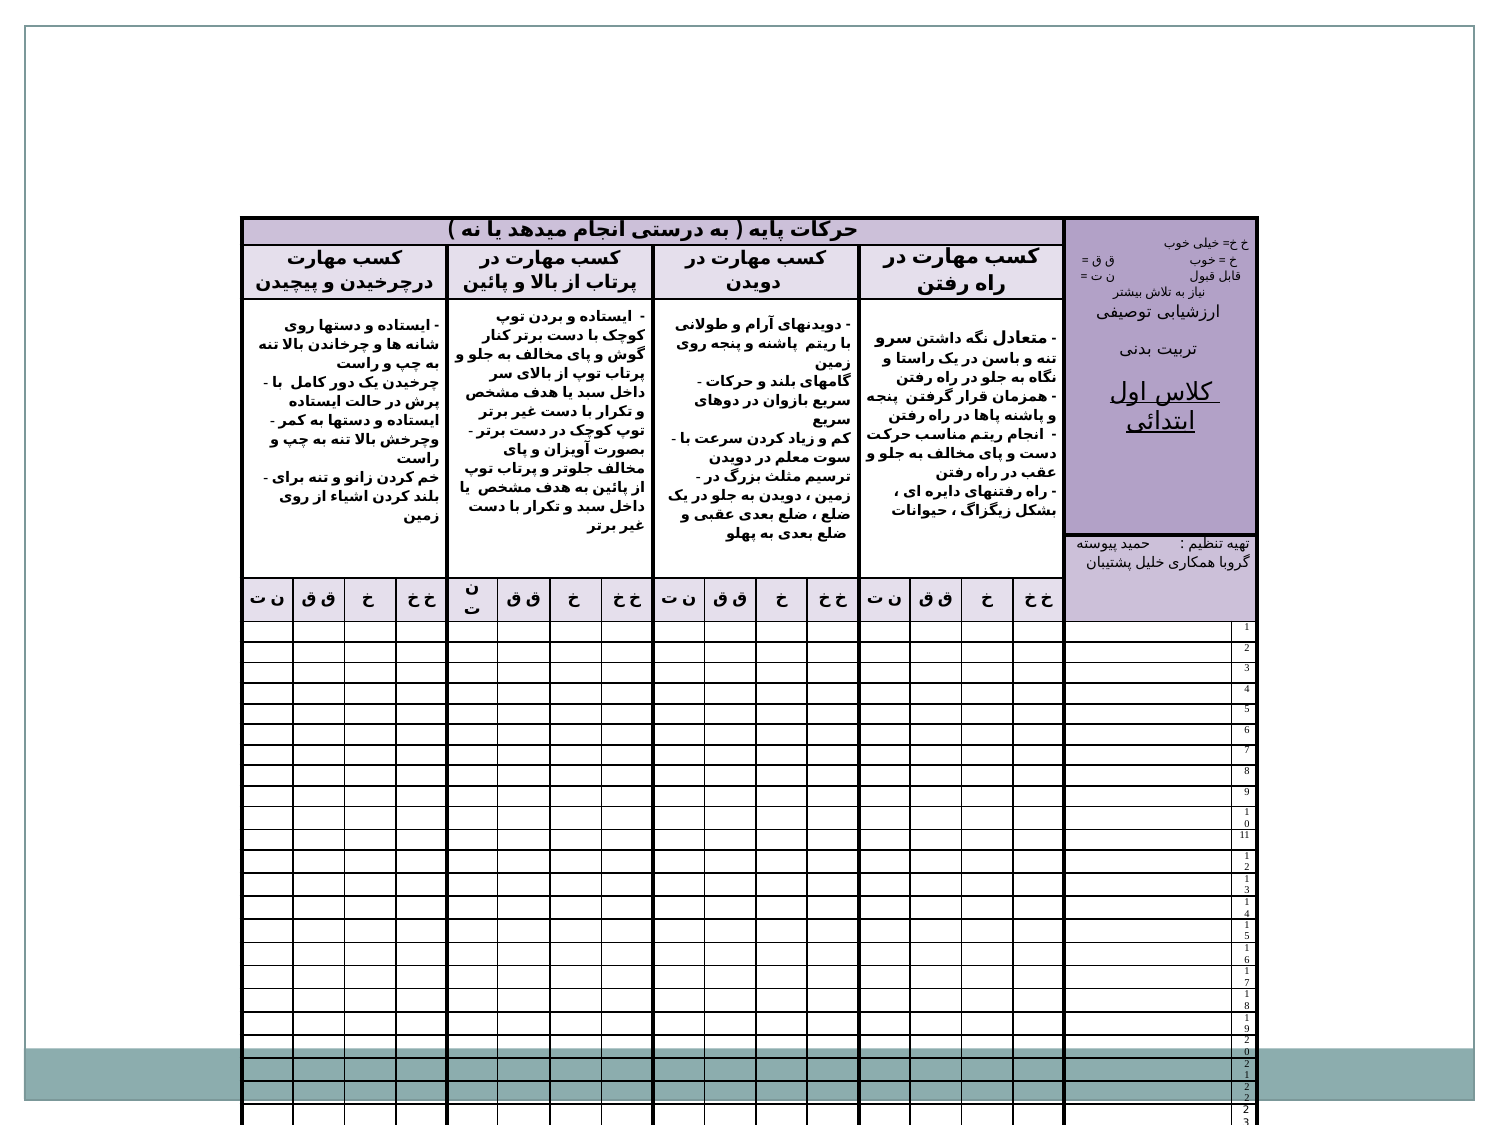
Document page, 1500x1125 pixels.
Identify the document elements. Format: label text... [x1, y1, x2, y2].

table_cell [345, 787, 395, 806]
table_cell [345, 943, 395, 965]
table_cell [911, 746, 961, 764]
table_cell [1066, 966, 1231, 988]
table_cell 23 [1232, 1105, 1255, 1125]
table_cell 8 [1232, 766, 1255, 785]
table_cell [808, 746, 857, 764]
table_cell [911, 1013, 961, 1034]
table_cell [705, 874, 755, 895]
table_cell [911, 966, 961, 988]
table_cell [705, 622, 755, 641]
table_cell [962, 943, 1012, 965]
table_cell [449, 1082, 497, 1103]
table_cell [244, 989, 292, 1011]
table_cell [1014, 1082, 1062, 1103]
table_cell [294, 725, 344, 744]
table_cell [962, 766, 1012, 785]
table_cell [705, 684, 755, 703]
table_cell [705, 1013, 755, 1034]
table_cell [244, 1059, 292, 1080]
table_cell [911, 1036, 961, 1057]
table_cell [449, 943, 497, 965]
table_cell [397, 1082, 445, 1103]
table_cell [449, 622, 497, 641]
table_cell [244, 746, 292, 764]
table_cell [397, 705, 445, 723]
table_cell [345, 1082, 395, 1103]
table_cell 7 [1232, 746, 1255, 764]
table_cell [655, 966, 704, 988]
table_cell [449, 663, 497, 682]
table_cell [655, 787, 704, 806]
table_cell [1066, 920, 1231, 942]
table_cell [449, 746, 497, 764]
table_cell [757, 989, 806, 1011]
table_cell [345, 1105, 395, 1125]
table_cell [655, 1036, 704, 1057]
table_cell [244, 787, 292, 806]
table_cell [1014, 943, 1062, 965]
table_cell [1014, 1105, 1062, 1125]
table_cell [911, 1082, 961, 1103]
table_cell [705, 643, 755, 662]
table_cell [345, 663, 395, 682]
table_cell [244, 622, 292, 641]
table_cell [397, 746, 445, 764]
table_cell [911, 787, 961, 806]
table_cell [1014, 766, 1062, 785]
table_cell [808, 643, 857, 662]
table_cell [861, 1082, 909, 1103]
table_cell [244, 766, 292, 785]
table_cell [1066, 766, 1231, 785]
table_cell [808, 897, 857, 918]
table_cell [1014, 643, 1062, 662]
table_cell [655, 766, 704, 785]
table_cell [962, 1082, 1012, 1103]
table_cell 2 [1232, 643, 1255, 662]
table_cell [397, 830, 445, 849]
table_cell [911, 807, 961, 829]
table_cell ن ت [449, 579, 497, 621]
table_cell [294, 874, 344, 895]
table_cell [861, 663, 909, 682]
table_cell [244, 851, 292, 872]
table_cell [962, 989, 1012, 1011]
table_cell [808, 1082, 857, 1103]
table_cell [962, 807, 1012, 829]
table_cell [1014, 1059, 1062, 1080]
table_cell [757, 1013, 806, 1034]
table_cell [449, 897, 497, 918]
table_cell [861, 643, 909, 662]
text_box [499, 238, 649, 1125]
table_cell [705, 966, 755, 988]
table_cell [808, 1105, 857, 1125]
table_cell [655, 1059, 704, 1080]
table_cell [397, 1013, 445, 1034]
table_cell [962, 1059, 1012, 1080]
table_cell [757, 1036, 806, 1057]
table_cell [449, 725, 497, 744]
table_cell [757, 920, 806, 942]
table_cell خ خ [397, 579, 445, 621]
table_cell [244, 705, 292, 723]
table_cell [1014, 684, 1062, 703]
table_cell [757, 766, 806, 785]
table_cell [808, 1036, 857, 1057]
table_cell [345, 874, 395, 895]
table_cell 17 [1232, 966, 1255, 988]
table_cell [449, 1013, 497, 1034]
table_cell [244, 943, 292, 965]
table_cell [1014, 989, 1062, 1011]
table_cell [757, 851, 806, 872]
table_cell [861, 766, 909, 785]
table_cell [449, 807, 497, 829]
table_cell [449, 684, 497, 703]
table_cell [705, 989, 755, 1011]
table_cell [397, 1036, 445, 1057]
table_cell [962, 1013, 1012, 1034]
table_cell [861, 1013, 909, 1034]
table_cell [962, 643, 1012, 662]
table_cell [757, 830, 806, 849]
table_cell [244, 966, 292, 988]
table_cell [962, 966, 1012, 988]
table_cell 15 [1232, 920, 1255, 942]
table_cell [449, 1059, 497, 1080]
table_cell [345, 1059, 395, 1080]
table_cell [1066, 663, 1231, 682]
table_cell [962, 622, 1012, 641]
table_cell [294, 807, 344, 829]
table_cell [808, 1059, 857, 1080]
table_cell [1066, 1105, 1231, 1125]
table_cell [1014, 1013, 1062, 1034]
table_cell - متعادل نگه داشتن سرو تنه و باسن در یک راستا و نگاه به جلو در راه رفتن - همزمان قرار گرفتن پنجه و پاشنه پاها در راه رفتن - انجام ریتم مناسب حرکت دست و پای مخالف به جلو و عقب در راه رفتن - راه رفتنهای دایره ای ، بشکل زیگزاگ ، حیوانات [861, 300, 1062, 577]
table_cell 4 [1232, 684, 1255, 703]
table_cell [655, 897, 704, 918]
table_cell [808, 1013, 857, 1034]
table_cell 13 [1232, 874, 1255, 895]
table_cell [861, 746, 909, 764]
table_cell [345, 989, 395, 1011]
table_cell [244, 874, 292, 895]
table_cell [962, 874, 1012, 895]
table_cell [449, 920, 497, 942]
table_cell [449, 874, 497, 895]
table_cell [911, 851, 961, 872]
table_cell [244, 643, 292, 662]
table_cell [1066, 622, 1231, 641]
table_cell [655, 874, 704, 895]
table_cell [294, 1036, 344, 1057]
table_cell [345, 897, 395, 918]
table_cell [861, 874, 909, 895]
table_cell [757, 684, 806, 703]
table_cell [808, 684, 857, 703]
table_cell [1066, 787, 1231, 806]
table_cell [294, 684, 344, 703]
table_cell کسب مهارت در پرتاب از بالا و پائین [449, 246, 499, 298]
table_cell [655, 1105, 704, 1125]
table_cell [294, 830, 344, 849]
table_cell [1014, 830, 1062, 849]
table_cell [962, 1036, 1012, 1057]
table_cell 19 [1232, 1013, 1255, 1034]
table_cell [397, 874, 445, 895]
table_cell [345, 851, 395, 872]
table_cell [757, 966, 806, 988]
table_cell [244, 920, 292, 942]
table_cell [861, 851, 909, 872]
table_cell [757, 897, 806, 918]
table_cell [705, 1082, 755, 1103]
table_cell [705, 897, 755, 918]
table_cell 10 [1232, 807, 1255, 829]
table_cell [655, 920, 704, 942]
table_cell [911, 663, 961, 682]
table_cell [911, 920, 961, 942]
table_cell خ خ [808, 579, 857, 621]
table_cell [1066, 989, 1231, 1011]
table_cell [449, 830, 497, 849]
table_cell [244, 1105, 292, 1125]
table_cell [294, 920, 344, 942]
table_cell [911, 684, 961, 703]
table_cell [1014, 1036, 1062, 1057]
table_cell [244, 807, 292, 829]
table_cell [449, 1036, 497, 1057]
table_cell [962, 705, 1012, 723]
table_cell [1014, 663, 1062, 682]
table_cell [345, 920, 395, 942]
table_cell [808, 943, 857, 965]
table_cell [397, 966, 445, 988]
table_cell [655, 705, 704, 723]
table_cell [705, 1059, 755, 1080]
table_cell [911, 1059, 961, 1080]
table_cell [1066, 705, 1231, 723]
table_cell [345, 725, 395, 744]
table_cell [449, 966, 497, 988]
table_cell [294, 897, 344, 918]
table_cell 22 [1232, 1082, 1255, 1103]
table_cell [294, 1059, 344, 1080]
table_cell [705, 705, 755, 723]
table_cell [1014, 874, 1062, 895]
table_cell [911, 897, 961, 918]
table_cell [705, 746, 755, 764]
table_cell [449, 643, 497, 662]
table_cell [808, 989, 857, 1011]
table_cell [244, 684, 292, 703]
table_cell [705, 920, 755, 942]
table_cell [1014, 851, 1062, 872]
table_cell [757, 725, 806, 744]
table_cell [397, 643, 445, 662]
table_cell [705, 787, 755, 806]
table_cell [397, 766, 445, 785]
table_cell [345, 1013, 395, 1034]
table_cell [244, 663, 292, 682]
table_cell [345, 622, 395, 641]
table_cell - دویدنهای آرام و طولانی با ریتم پاشنه و پنجه روی زمین - گامهای بلند و حرکات سریع بازوان در دوهای سریع - کم و زیاد کردن سرعت با سوت معلم در دویدن - ترسیم مثلث بزرگ در زمین ، دویدن به جلو در یک ضلع ، ضلع بعدی عقبی و ضلع بعدی به پهلو [655, 300, 857, 577]
table_cell [655, 943, 704, 965]
table_cell 6 [1232, 725, 1255, 744]
table_cell خ [345, 579, 395, 621]
table_cell [861, 684, 909, 703]
table_cell [244, 1013, 292, 1034]
table_cell [294, 787, 344, 806]
table_cell [294, 705, 344, 723]
table_cell [345, 807, 395, 829]
table_cell 20 [1232, 1036, 1255, 1057]
table_cell [1066, 1013, 1231, 1034]
table_cell [655, 807, 704, 829]
table_cell [861, 807, 909, 829]
table_cell [808, 807, 857, 829]
table_cell [655, 1013, 704, 1034]
table_cell [757, 807, 806, 829]
table_cell [655, 643, 704, 662]
table_cell [962, 787, 1012, 806]
table_cell [655, 622, 704, 641]
table_cell [397, 920, 445, 942]
table_cell [1014, 920, 1062, 942]
table_cell [911, 830, 961, 849]
table_cell [1066, 1082, 1231, 1103]
table_cell [294, 766, 344, 785]
table_cell - ایستاده و بردن توپ کوچک با دست برتر کنار گوش و پای مخالف به جلو و پرتاب توپ از بالای سر داخل سبد یا هدف مشخص و تکرار با دست غیر برتر - توپ کوچک در دست برتر بصورت آویزان و پای مخالف جلوتر و پرتاب توپ از پائین به هدف مشخص یا داخل سبد و تکرار با دست غیر برتر [449, 300, 499, 577]
table_cell [397, 943, 445, 965]
table_cell [655, 830, 704, 849]
table_cell ق ق [705, 579, 755, 621]
table_cell [345, 766, 395, 785]
table_cell [861, 920, 909, 942]
table_cell [757, 643, 806, 662]
table_cell [397, 725, 445, 744]
table_cell [757, 874, 806, 895]
table_cell [808, 705, 857, 723]
table_cell [705, 830, 755, 849]
table_cell [1066, 851, 1231, 872]
table_cell [757, 1082, 806, 1103]
table_cell 18 [1232, 989, 1255, 1011]
table_cell 12 [1232, 851, 1255, 872]
table_cell [861, 725, 909, 744]
table_cell 1 [1232, 622, 1255, 641]
table_cell 14 [1232, 897, 1255, 918]
table_cell ن ت [655, 579, 704, 621]
table_cell [808, 766, 857, 785]
table_cell [294, 1013, 344, 1034]
table_cell [861, 1036, 909, 1057]
table_cell [345, 705, 395, 723]
table_cell [345, 684, 395, 703]
table_cell [244, 1036, 292, 1057]
table_cell [1066, 684, 1231, 703]
table_cell [861, 989, 909, 1011]
table_cell [1014, 807, 1062, 829]
table_cell [757, 1059, 806, 1080]
table_cell ن ت [244, 579, 292, 621]
table_cell [808, 966, 857, 988]
table_cell [861, 897, 909, 918]
table_cell کسب مهارت در راه رفتن [861, 246, 1062, 298]
table_cell - ایستاده و دستها روی شانه ها و چرخاندن بالا تنه به چپ و راست - چرخیدن یک دور کامل با پرش در حالت ایستاده - ایستاده و دستها به کمر وچرخش بالا تنه به چپ و راست - خم کردن زانو و تنه برای بلند کردن اشیاء از روی زمین [244, 300, 445, 577]
table_cell [294, 943, 344, 965]
table_cell [962, 851, 1012, 872]
table_cell [962, 830, 1012, 849]
table_cell [294, 746, 344, 764]
table_cell [705, 1105, 755, 1125]
table_cell ق ق [294, 579, 344, 621]
table_cell [911, 989, 961, 1011]
table_cell [345, 830, 395, 849]
table_cell [655, 1082, 704, 1103]
table_cell [1066, 643, 1231, 662]
table_cell [655, 746, 704, 764]
table_cell [294, 851, 344, 872]
table_cell [962, 684, 1012, 703]
table_cell [1014, 966, 1062, 988]
table_cell [655, 725, 704, 744]
table_cell [397, 684, 445, 703]
table_cell خ [962, 579, 1012, 621]
table_cell 16 [1232, 943, 1255, 965]
table_cell [861, 966, 909, 988]
table_cell [655, 989, 704, 1011]
table_cell [345, 746, 395, 764]
table_cell [397, 807, 445, 829]
table_cell [294, 622, 344, 641]
table_cell [757, 622, 806, 641]
table_cell [397, 787, 445, 806]
table_cell [1014, 622, 1062, 641]
table_cell ق ق [911, 579, 961, 621]
table_header خ خ= خیلی خوب خ = خوب ق ق = قابل قبول ن ت = نیاز به تلاش بیشتر ارزشیابی توصیفی تربیت بدنی کلاس اول ابتدائی [1066, 220, 1255, 533]
table_cell [911, 943, 961, 965]
table_cell [294, 966, 344, 988]
table_cell [397, 989, 445, 1011]
table_cell [1066, 943, 1231, 965]
table_cell [244, 897, 292, 918]
table_cell [449, 787, 497, 806]
table_cell [808, 787, 857, 806]
table_cell [1014, 705, 1062, 723]
table_cell [911, 622, 961, 641]
table_cell [705, 1036, 755, 1057]
table_cell [294, 1105, 344, 1125]
table_cell [1066, 1036, 1231, 1057]
table_cell [397, 622, 445, 641]
table_cell [449, 766, 497, 785]
table_cell [861, 1105, 909, 1125]
table_cell [861, 830, 909, 849]
table_cell [911, 766, 961, 785]
table_cell [1014, 746, 1062, 764]
table_cell [449, 851, 497, 872]
table_cell [655, 663, 704, 682]
table_cell [705, 807, 755, 829]
table_cell [449, 989, 497, 1011]
table_cell [244, 725, 292, 744]
table_cell [911, 874, 961, 895]
table_cell [244, 1082, 292, 1103]
table_cell کسب مهارت درچرخیدن و پیچیدن [244, 246, 445, 298]
table_cell [911, 705, 961, 723]
table_cell [808, 725, 857, 744]
table_cell [757, 943, 806, 965]
table_cell [962, 920, 1012, 942]
table_cell 9 [1232, 787, 1255, 806]
table_cell [1066, 1059, 1231, 1080]
table_cell [294, 643, 344, 662]
table_cell کسب مهارت در دویدن [655, 246, 857, 298]
table_header حرکات پایه ( به درستی انجام میدهد یا نه ) [244, 220, 1062, 244]
table_cell [757, 1105, 806, 1125]
table_cell [861, 787, 909, 806]
table_cell [1066, 874, 1231, 895]
table_cell [655, 851, 704, 872]
table_cell ن ت [861, 579, 909, 621]
table_cell [345, 643, 395, 662]
table_cell [861, 705, 909, 723]
table_cell [397, 897, 445, 918]
table_cell [861, 622, 909, 641]
table_cell تهیه تنظیم : حمید پیوسته گروبا همکاری خلیل پشتیبان [1066, 537, 1255, 621]
table_cell [962, 897, 1012, 918]
table_cell [962, 725, 1012, 744]
table_cell [962, 1105, 1012, 1125]
table_cell [1066, 807, 1231, 829]
table_cell [294, 663, 344, 682]
table_cell 21 [1232, 1059, 1255, 1080]
table_cell [397, 1105, 445, 1125]
table_cell [1014, 725, 1062, 744]
table_cell [757, 705, 806, 723]
table_cell [808, 920, 857, 942]
table_cell [449, 1105, 497, 1125]
table_cell [705, 766, 755, 785]
table_cell [808, 663, 857, 682]
table_cell [244, 830, 292, 849]
table_cell [757, 787, 806, 806]
table_cell 3 [1232, 663, 1255, 682]
table_cell [911, 643, 961, 662]
table_cell [345, 1036, 395, 1057]
table_cell [655, 684, 704, 703]
table_cell [705, 725, 755, 744]
table_cell [962, 663, 1012, 682]
table_cell [345, 966, 395, 988]
table_cell [397, 1059, 445, 1080]
table_cell [705, 943, 755, 965]
table_cell [861, 943, 909, 965]
table_cell خ خ [1014, 579, 1062, 621]
table_cell [911, 1105, 961, 1125]
table_cell [1066, 830, 1231, 849]
table_cell [397, 851, 445, 872]
table_cell [808, 851, 857, 872]
table_cell 5 [1232, 705, 1255, 723]
table_cell [1066, 746, 1231, 764]
table_cell [808, 874, 857, 895]
table_cell [397, 663, 445, 682]
table_cell [1014, 897, 1062, 918]
table_cell [861, 1059, 909, 1080]
table_cell [705, 851, 755, 872]
table_cell [1014, 787, 1062, 806]
table_cell [1066, 897, 1231, 918]
table_cell [757, 746, 806, 764]
table_cell [294, 989, 344, 1011]
table_cell [1066, 725, 1231, 744]
table_cell 11 [1232, 830, 1255, 849]
table_cell [757, 663, 806, 682]
table_cell [808, 830, 857, 849]
table_cell [911, 725, 961, 744]
table_cell [808, 622, 857, 641]
table_cell [294, 1082, 344, 1103]
table_cell [962, 746, 1012, 764]
table_cell خ [757, 579, 806, 621]
table_cell [449, 705, 497, 723]
table_cell [705, 663, 755, 682]
